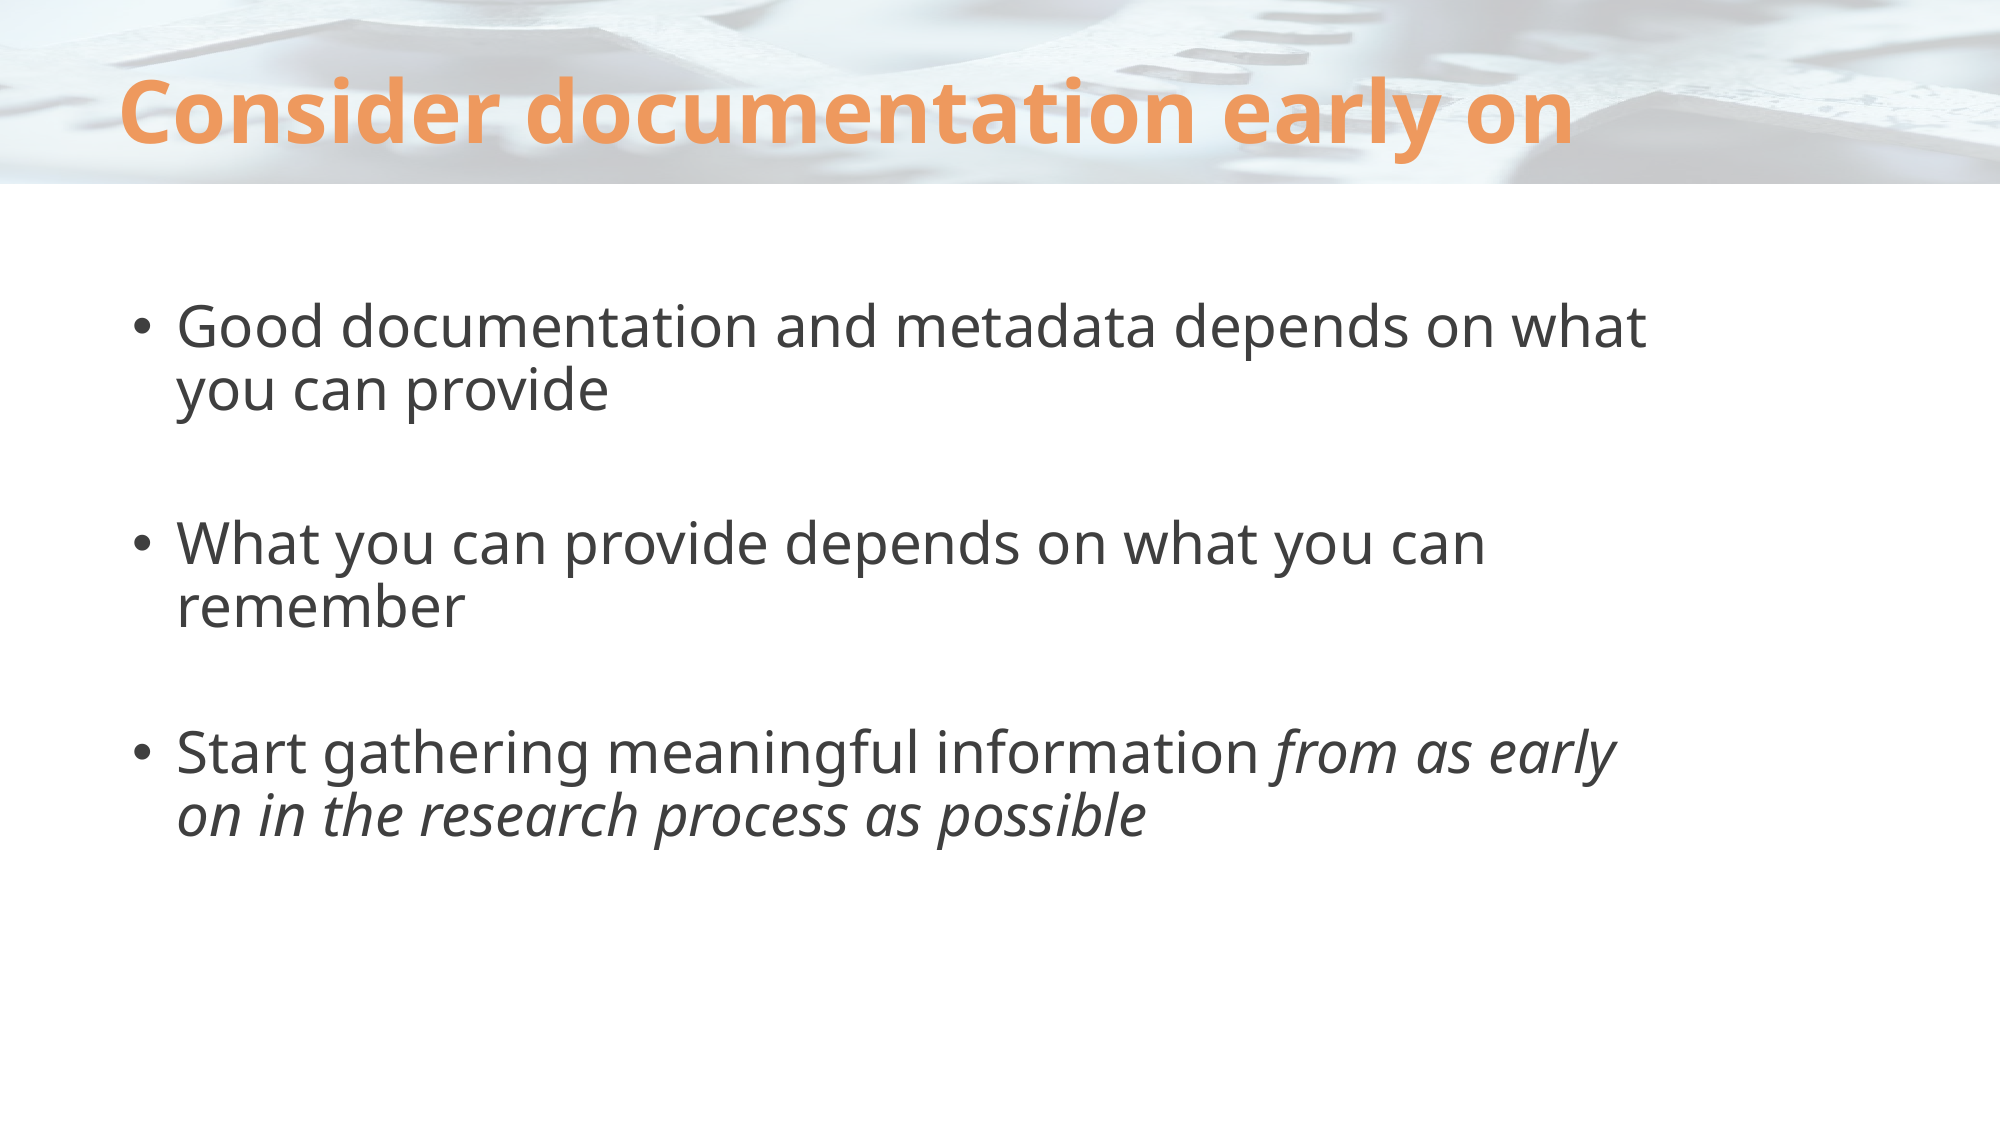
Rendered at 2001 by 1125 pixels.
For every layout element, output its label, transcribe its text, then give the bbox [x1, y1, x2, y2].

title Consider documentation early on [102, 45, 1675, 185]
list Good documentation and metadata depends on what you can provide What you can provide depends on what you can remember Start gathering meaningful information from as early on in the research process as possible [102, 290, 1674, 1083]
